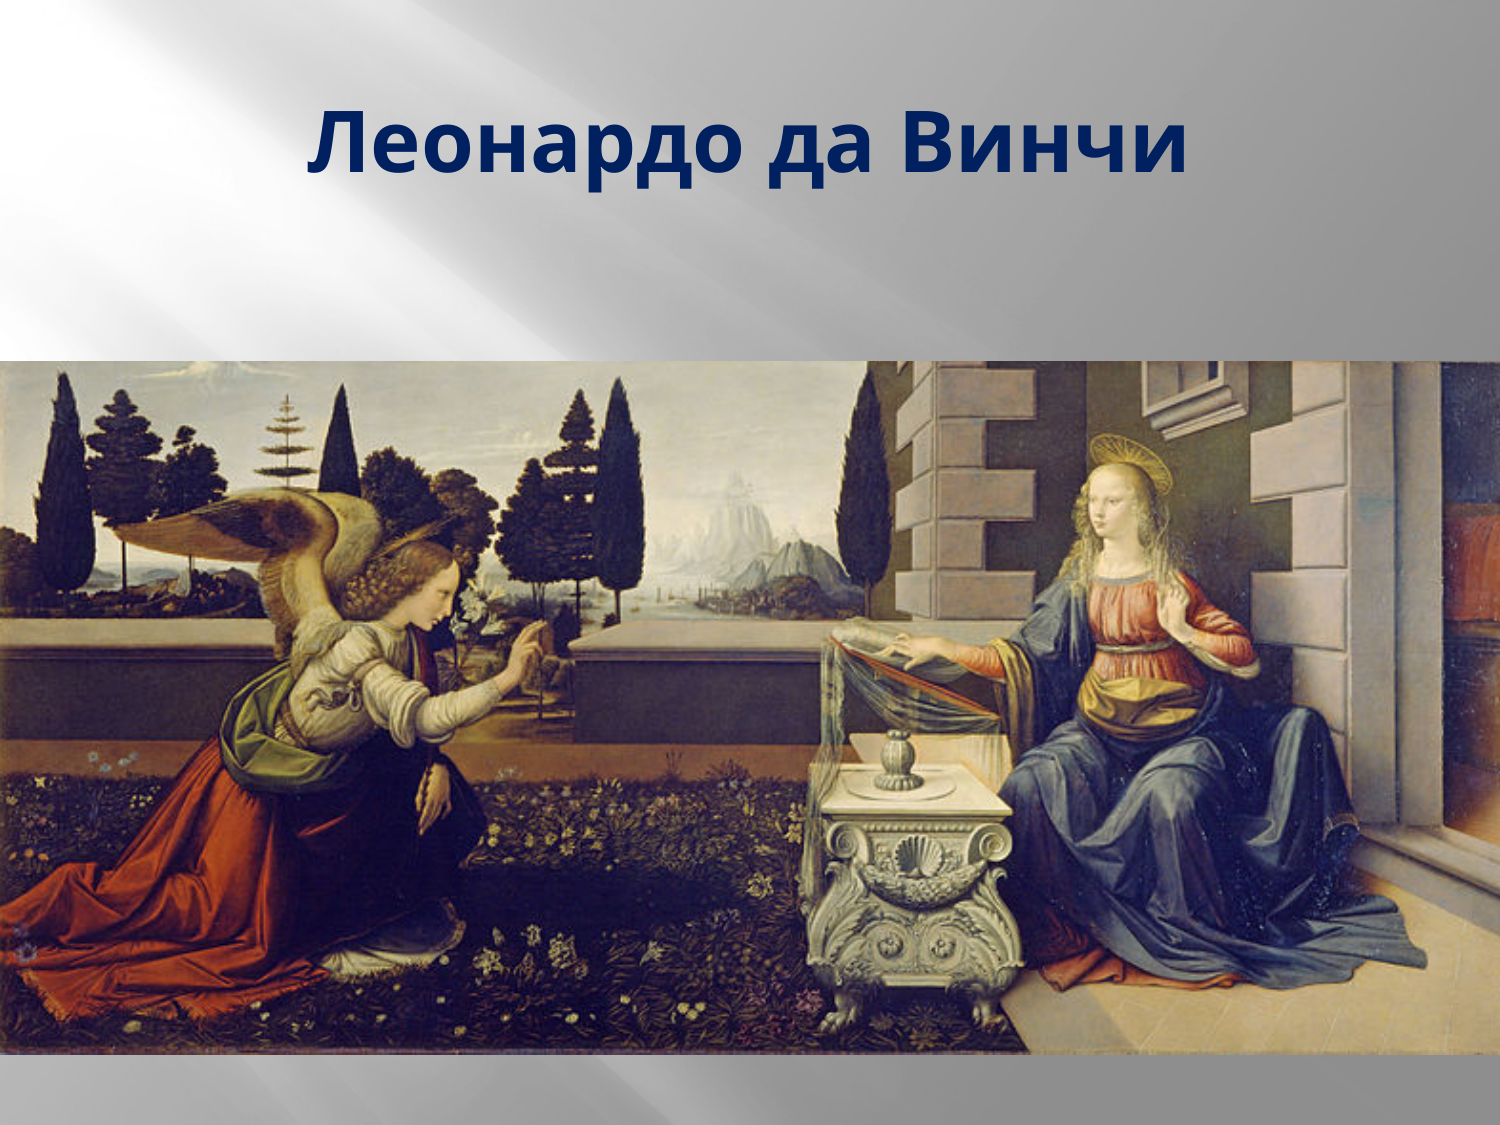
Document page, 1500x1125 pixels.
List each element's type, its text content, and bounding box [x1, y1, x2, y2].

title Леонардо да Винчи [75, 45, 1425, 233]
picture [0, 361, 1500, 1055]
